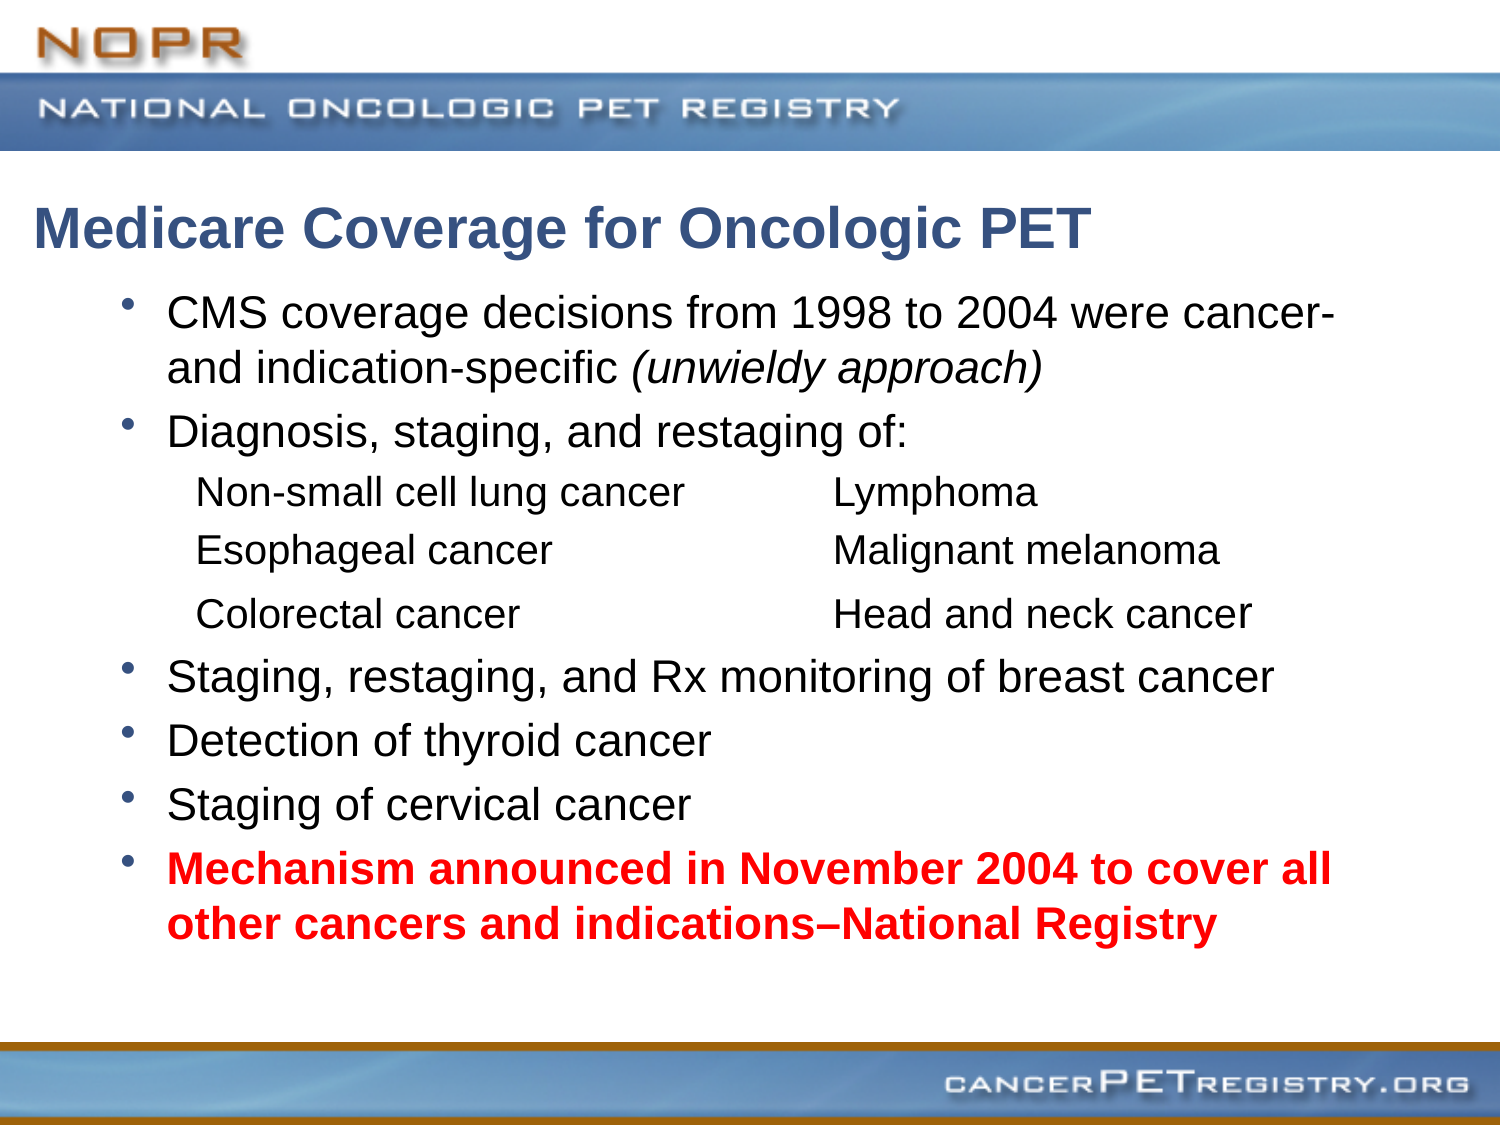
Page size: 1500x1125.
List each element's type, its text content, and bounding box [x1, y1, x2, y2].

picture [0, 24, 1500, 151]
list CMS coverage decisions from 1998 to 2004 were cancer- and indication-specific (unwieldy approach) Diagnosis, staging, and restaging of: Non-small cell lung cancer Lymphoma Esophageal cancer Malignant melanoma Colorectal cancer Head and neck cancer Staging, restaging, and Rx monitoring of breast cancer Detection of thyroid cancer Staging of cervical cancer Mechanism announced in November 2004 to cover all other cancers and indications–National Registry [105, 274, 1395, 1001]
title Medicare Coverage for Oncologic PET [18, 162, 1482, 288]
picture [0, 1042, 1500, 1125]
